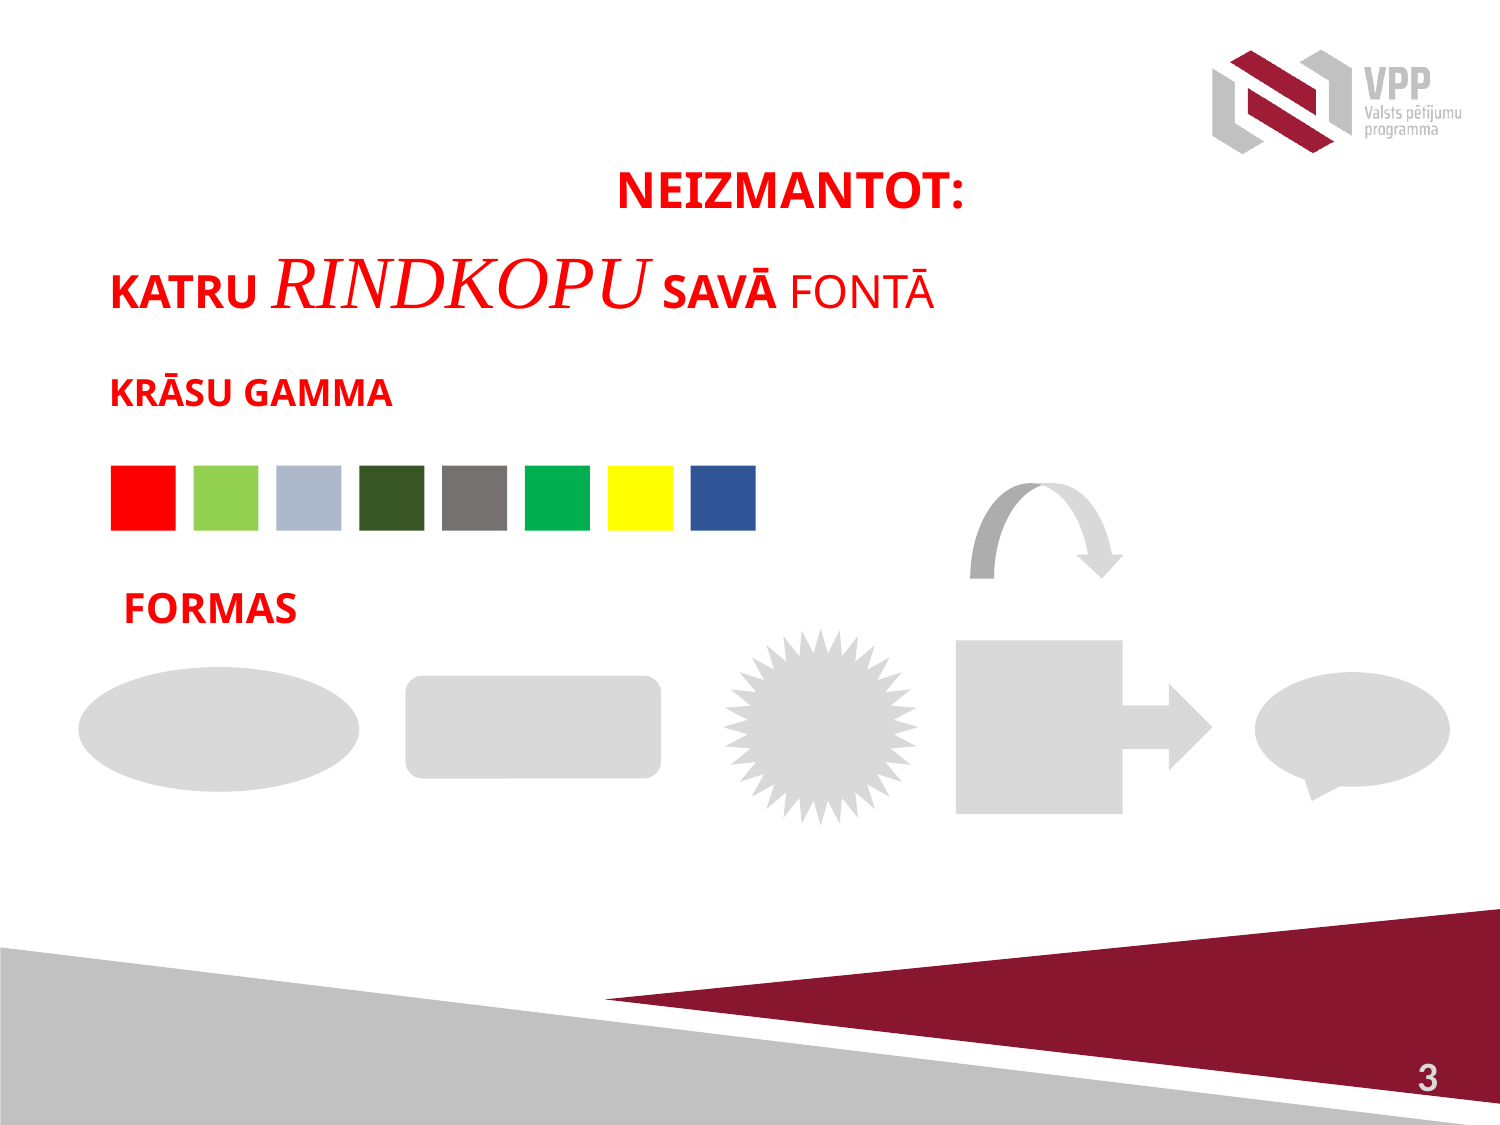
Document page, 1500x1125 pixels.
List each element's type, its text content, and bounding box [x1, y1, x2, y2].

text_box [193, 465, 260, 532]
text_box [524, 465, 591, 532]
text_box [1253, 671, 1451, 803]
picture [0, 909, 1500, 1125]
text_box FORMAS [108, 549, 324, 639]
text_box [690, 465, 757, 532]
picture [1178, 26, 1493, 172]
text_box [77, 665, 361, 793]
text_box [954, 639, 1214, 815]
text_box [358, 465, 425, 532]
text_box [719, 624, 922, 830]
text_box KATRU RINDKOPU SAVĀ FONTĀ KRĀSU GAMMA [94, 101, 1201, 218]
text_box [969, 482, 1127, 580]
text_box [110, 465, 177, 532]
text_box [275, 465, 342, 532]
text_box [441, 465, 508, 532]
text_box [404, 674, 663, 780]
text_box NEIZMANTOT: [600, 151, 980, 227]
text_box [607, 465, 674, 532]
